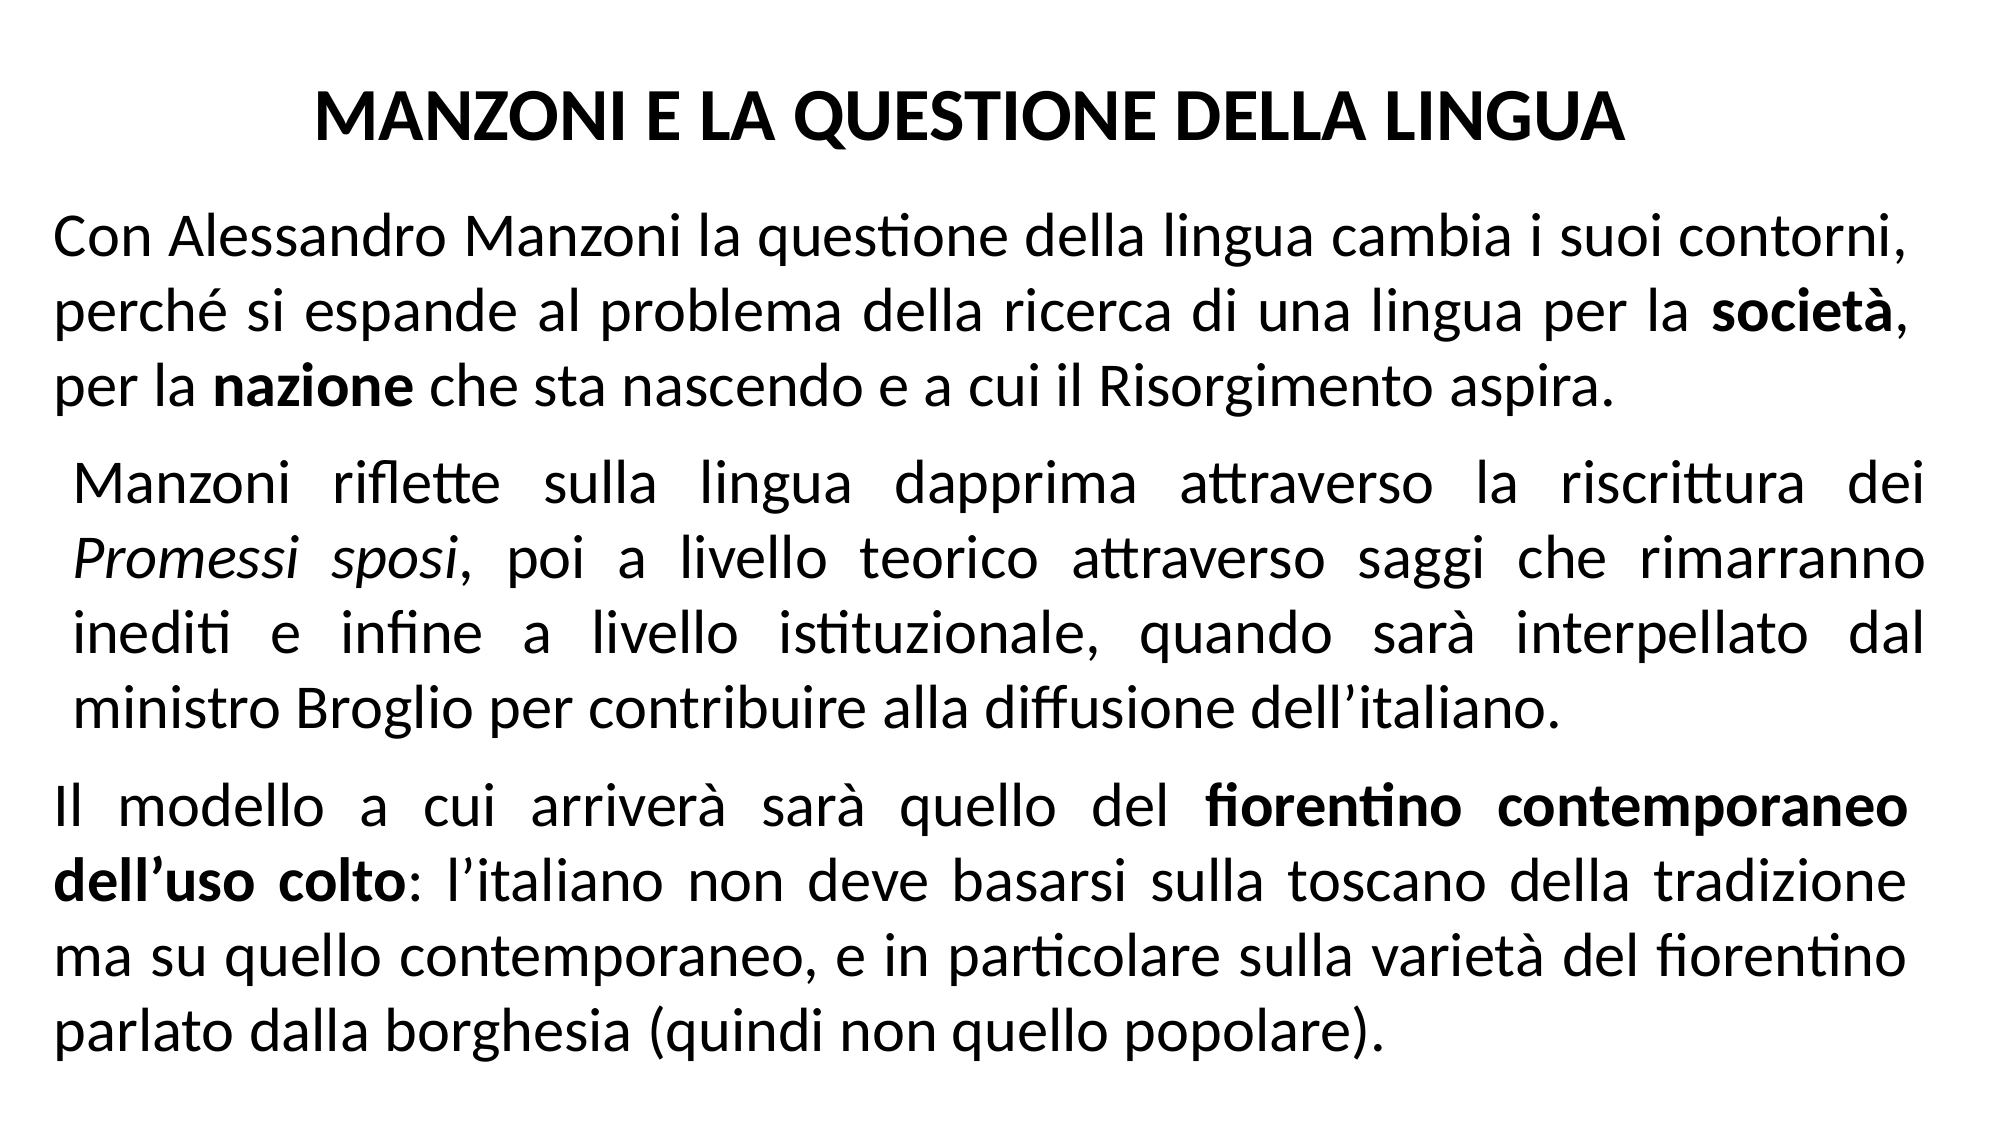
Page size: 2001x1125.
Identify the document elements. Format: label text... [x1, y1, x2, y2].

text_box MANZONI E LA QUESTIONE DELLA LINGUA [62, 57, 1879, 163]
text_box Il modello a cui arriverà sarà quello del fiorentino contemporaneo dell’uso colto: l’italiano non deve basarsi sulla toscano della tradizione ma su quello contemporaneo, e in particolare sulla varietà del fiorentino parlato dalla borghesia (quindi non quello popolare). [39, 756, 1925, 1071]
text_box Manzoni riflette sulla lingua dapprima attraverso la riscrittura dei Promessi sposi, poi a livello teorico attraverso saggi che rimarranno inediti e infine a livello istituzionale, quando sarà interpellato dal ministro Broglio per contribuire alla diffusione dell’italiano. [57, 433, 1943, 748]
text_box Con Alessandro Manzoni la questione della lingua cambia i suoi contorni, perché si espande al problema della ricerca di una lingua per la società, per la nazione che sta nascendo e a cui il Risorgimento aspira. [39, 186, 1925, 426]
